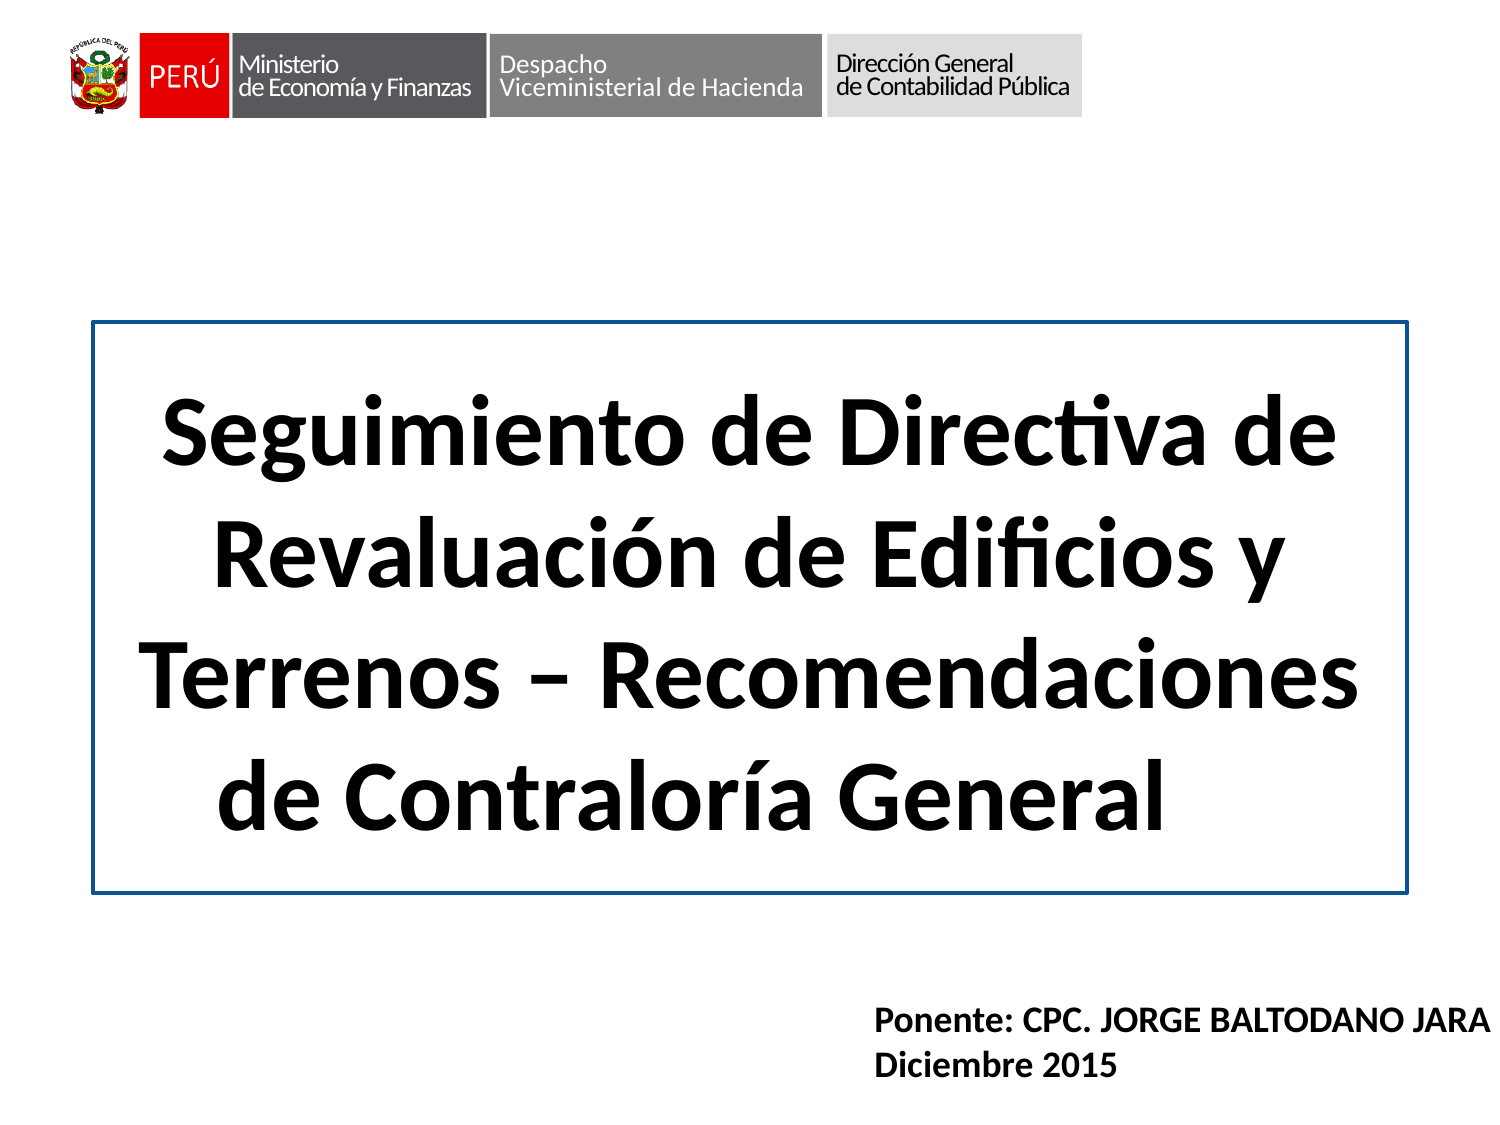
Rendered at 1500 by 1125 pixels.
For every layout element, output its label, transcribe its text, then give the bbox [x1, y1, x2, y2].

list Seguimiento de Directiva de Revaluación de Edificios y Terrenos – Recomendaciones de Contraloría General [91, 320, 1409, 895]
text_box Ponente: CPC. JORGE BALTODANO JARA Diciembre 2015 [859, 987, 1500, 1093]
picture [59, 29, 490, 122]
